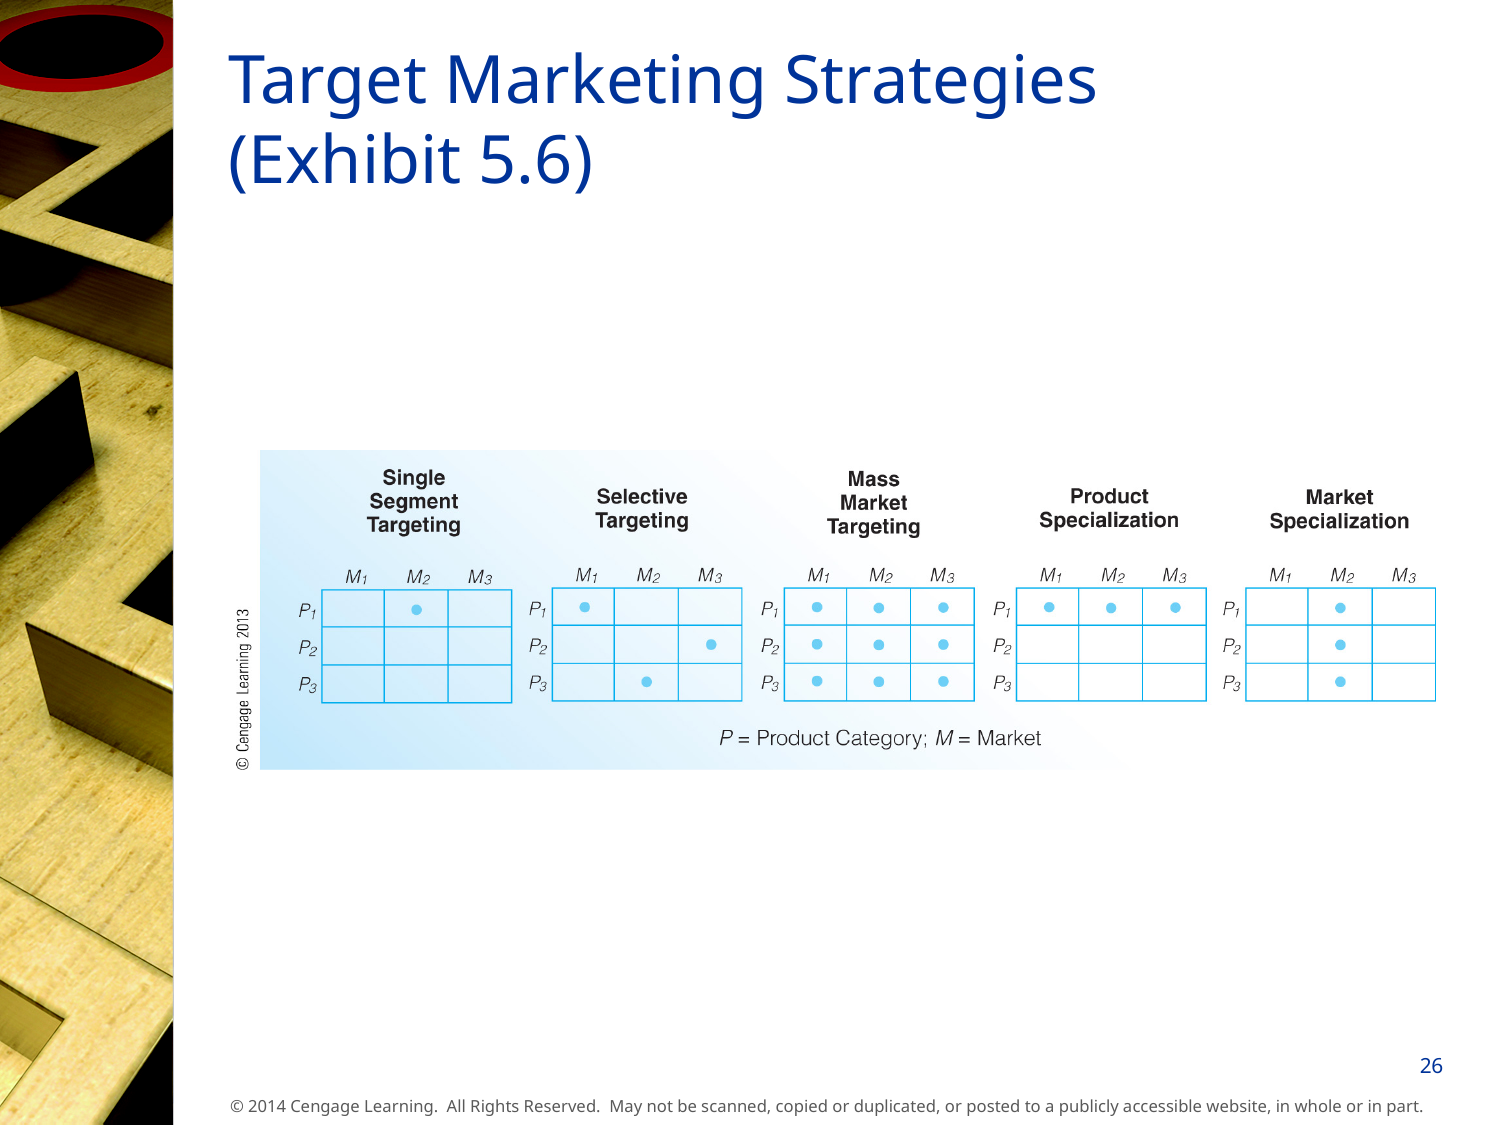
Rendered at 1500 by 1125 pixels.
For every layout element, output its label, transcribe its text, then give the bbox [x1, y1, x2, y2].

picture [235, 450, 1436, 771]
title Target Marketing Strategies (Exhibit 5.6) [213, 29, 1454, 213]
slide_number 26 [1386, 1037, 1478, 1097]
picture [0, 0, 174, 1125]
